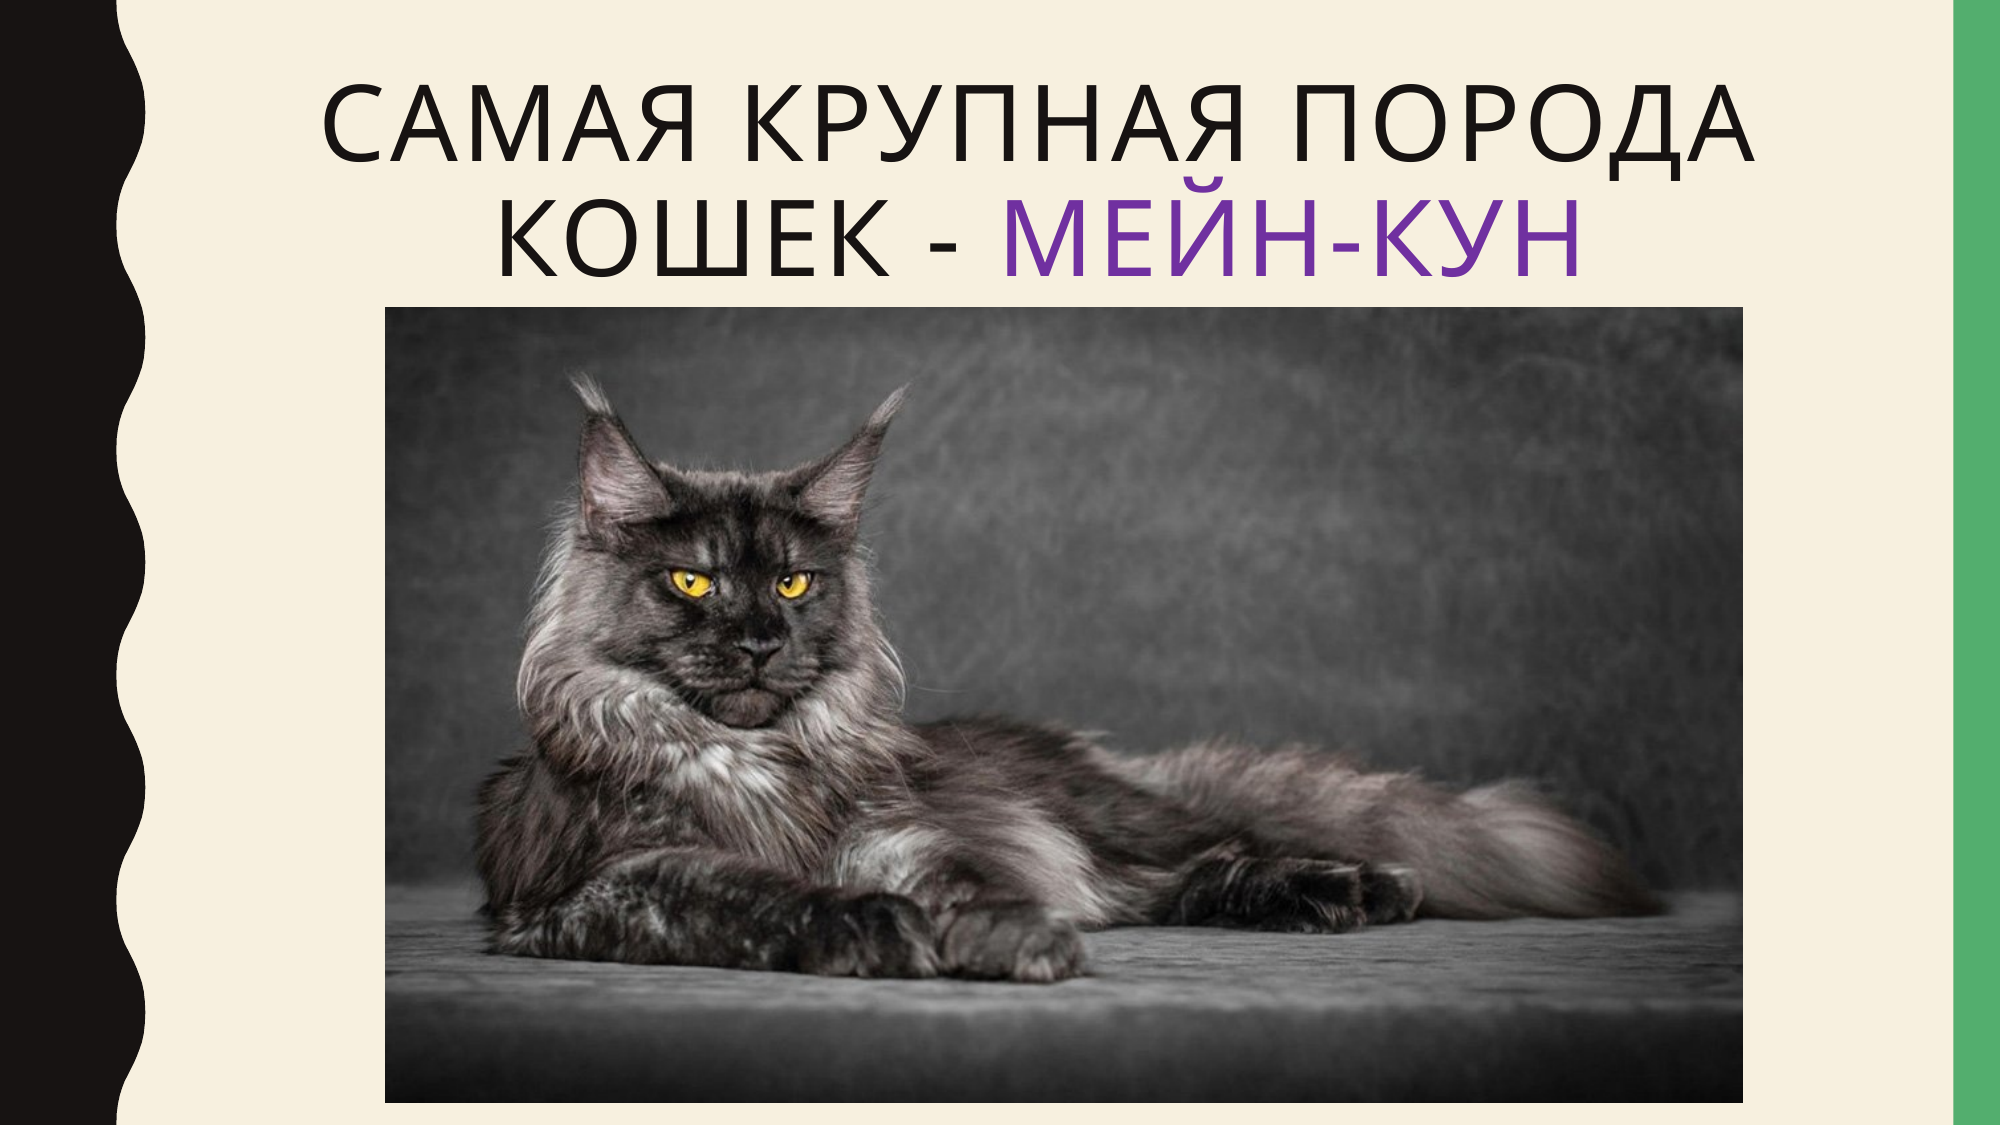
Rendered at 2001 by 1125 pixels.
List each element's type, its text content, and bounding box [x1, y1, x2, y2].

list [385, 307, 1743, 1103]
title Самая крупная порода кошек - мейн-кун [205, 62, 1875, 308]
